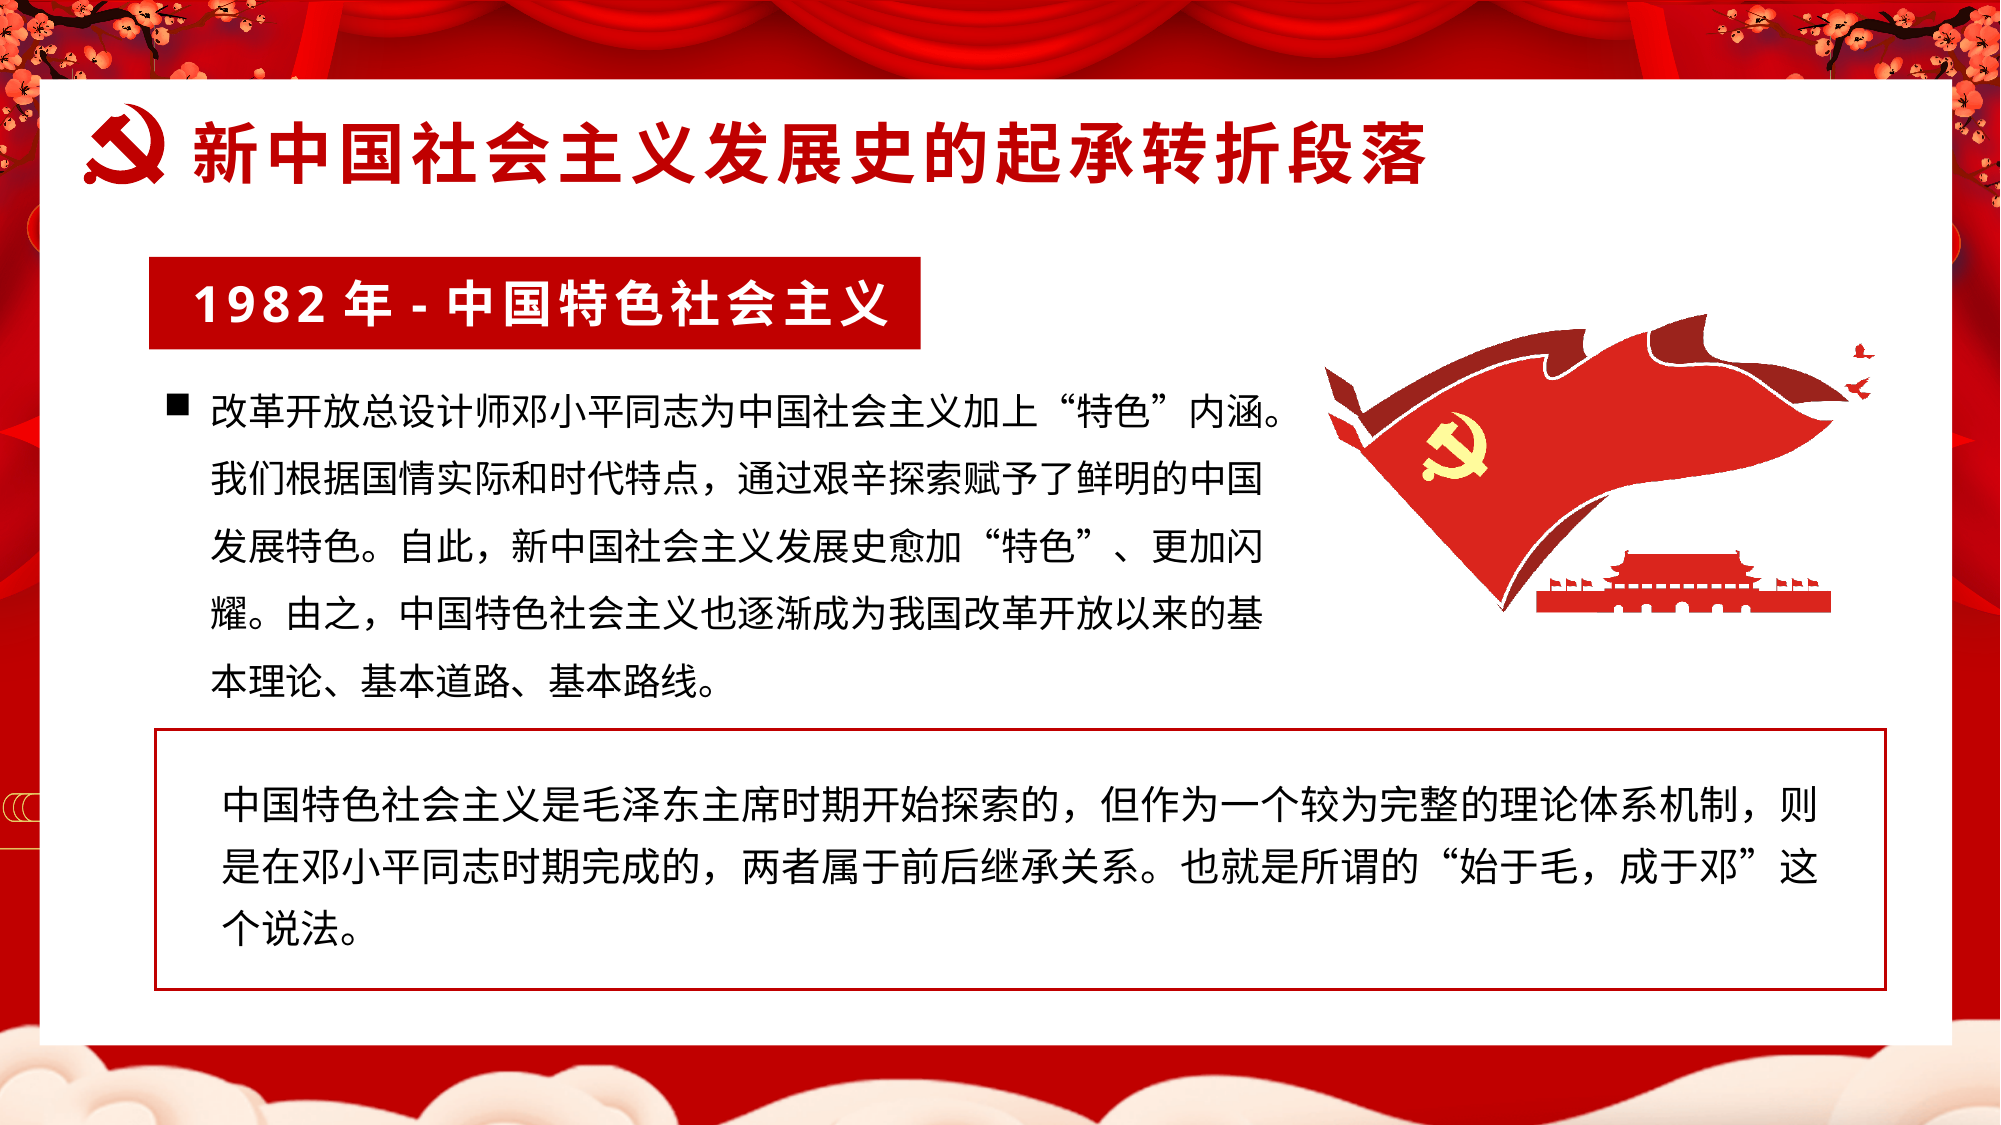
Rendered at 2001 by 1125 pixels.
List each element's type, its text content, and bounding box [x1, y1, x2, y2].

picture [0, 0, 2000, 726]
text_box [148, 256, 922, 350]
text_box [154, 729, 1886, 990]
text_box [83, 102, 1528, 201]
picture [1279, 242, 1924, 701]
text_box 改革开放总设计师邓小平同志为中国社会主义加上“特色”内涵。我们根据国情实际和时代特点，通过艰辛探索赋予了鲜明的中国发展特色。自此，新中国社会主义发展史愈加“特色”、更加闪耀。由之，中国特色社会主义也逐渐成为我国改革开放以来的基本理论、基本道路、基本路线。 [149, 357, 1280, 711]
text_box 1982年-中国特色社会主义 [177, 265, 905, 340]
picture [0, 743, 2000, 1125]
